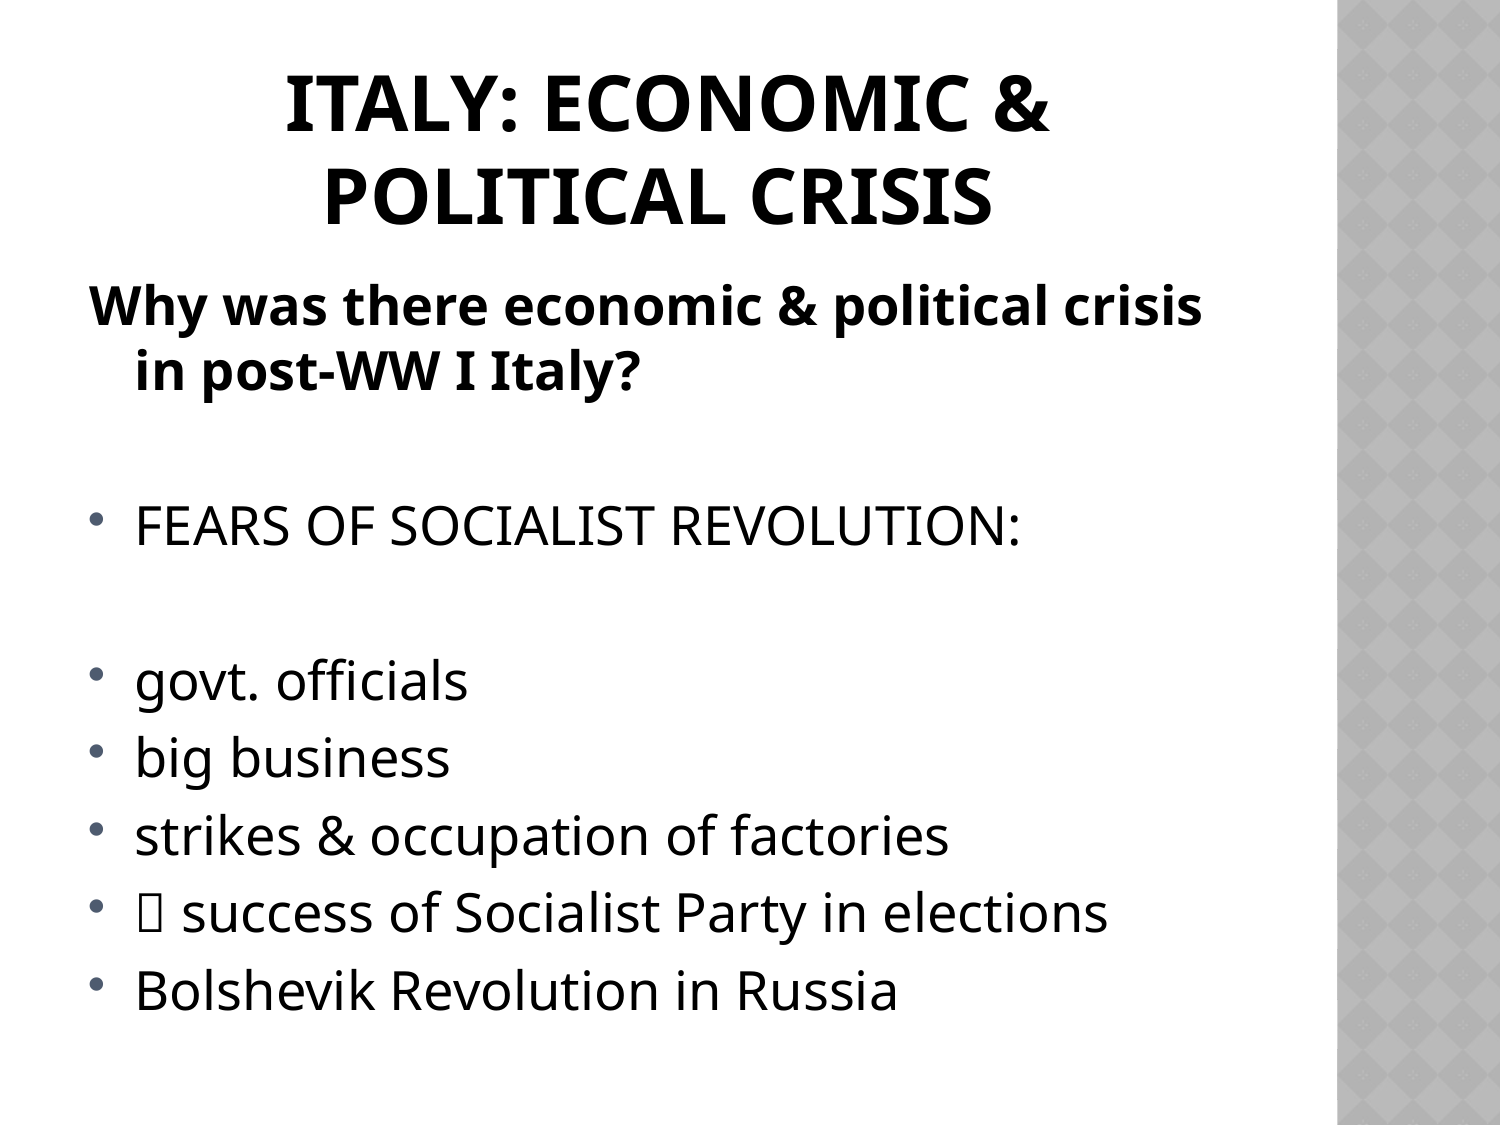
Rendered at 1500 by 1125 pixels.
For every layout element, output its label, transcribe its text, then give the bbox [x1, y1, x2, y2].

title Italy: economic & political crisis [75, 52, 1263, 240]
list Why was there economic & political crisis in post-WW I Italy? FEARS OF SOCIALIST REVOLUTION: govt. officials big business strikes & occupation of factories  success of Socialist Party in elections Bolshevik Revolution in Russia [75, 264, 1263, 1059]
